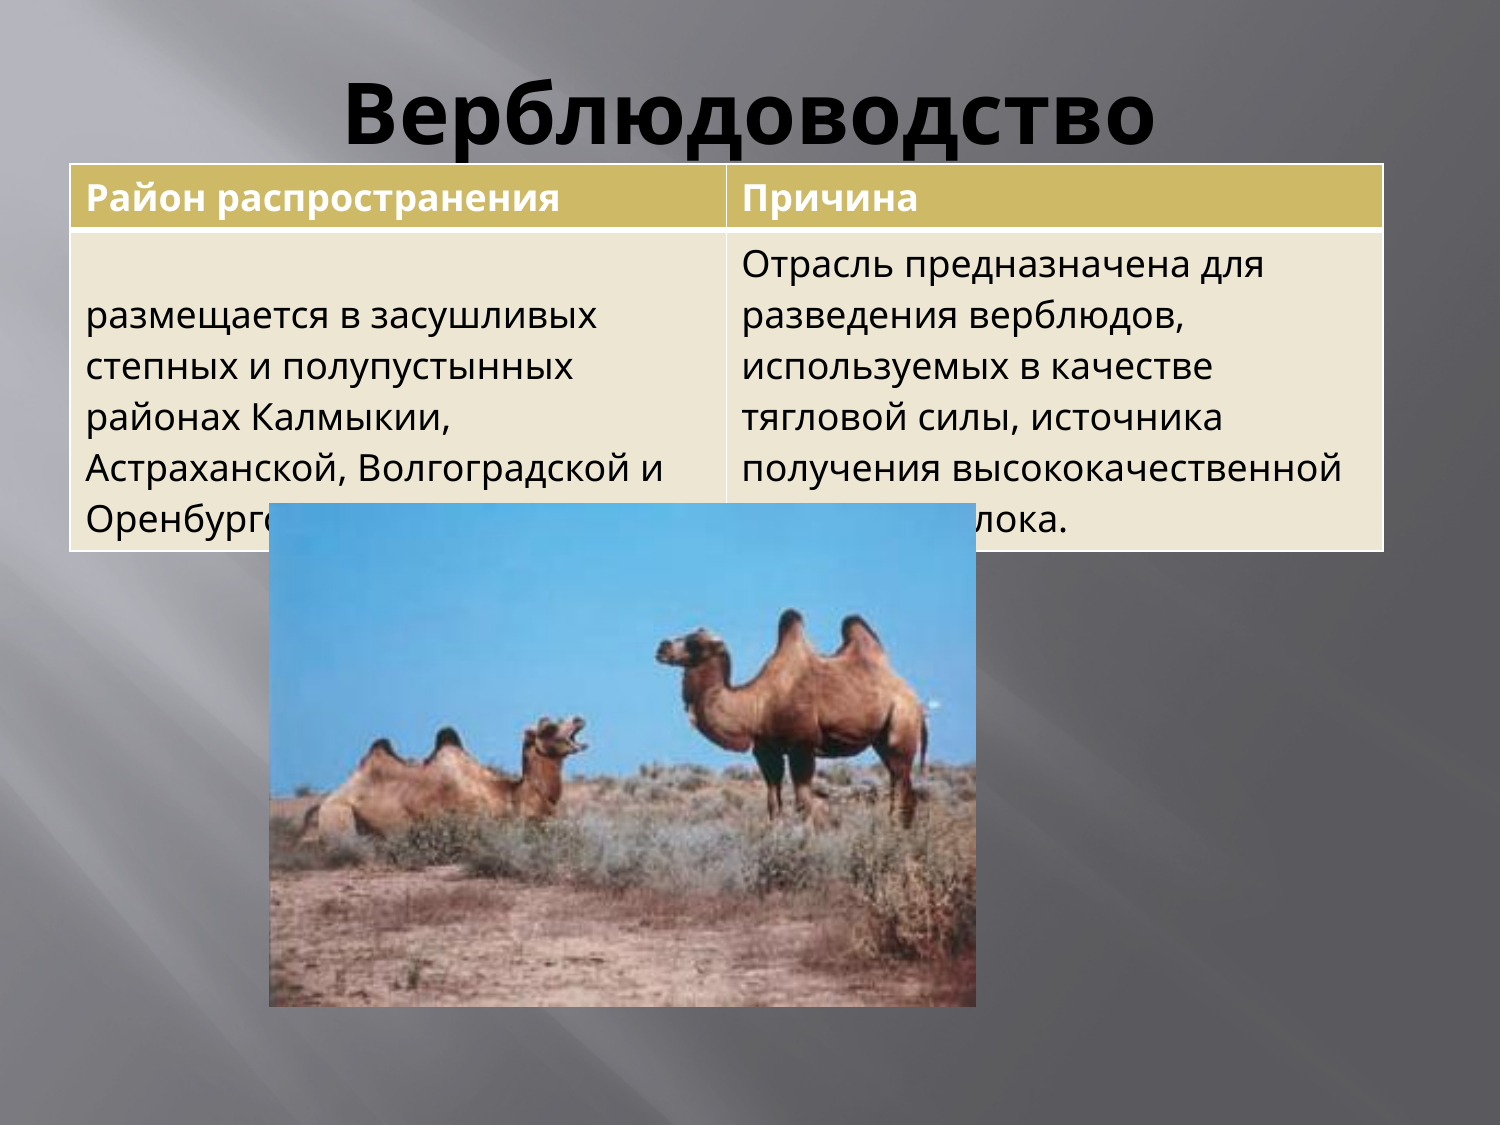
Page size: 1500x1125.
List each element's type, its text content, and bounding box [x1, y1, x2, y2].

table_header Причина [727, 165, 1382, 227]
table_cell размещается в засушливых степных и полупустынных районах Калмыкии, Астраханской, Волгоградской и Оренбургской области. [71, 233, 726, 550]
table_header Район распространения [71, 165, 726, 227]
table_cell Отрасль предназначена для разведения верблюдов, используемых в качестве тягловой силы, источника получения высококачественной шерсти и молока. [727, 233, 1382, 550]
title Верблюдоводство [75, 45, 1425, 176]
picture [269, 503, 976, 1008]
